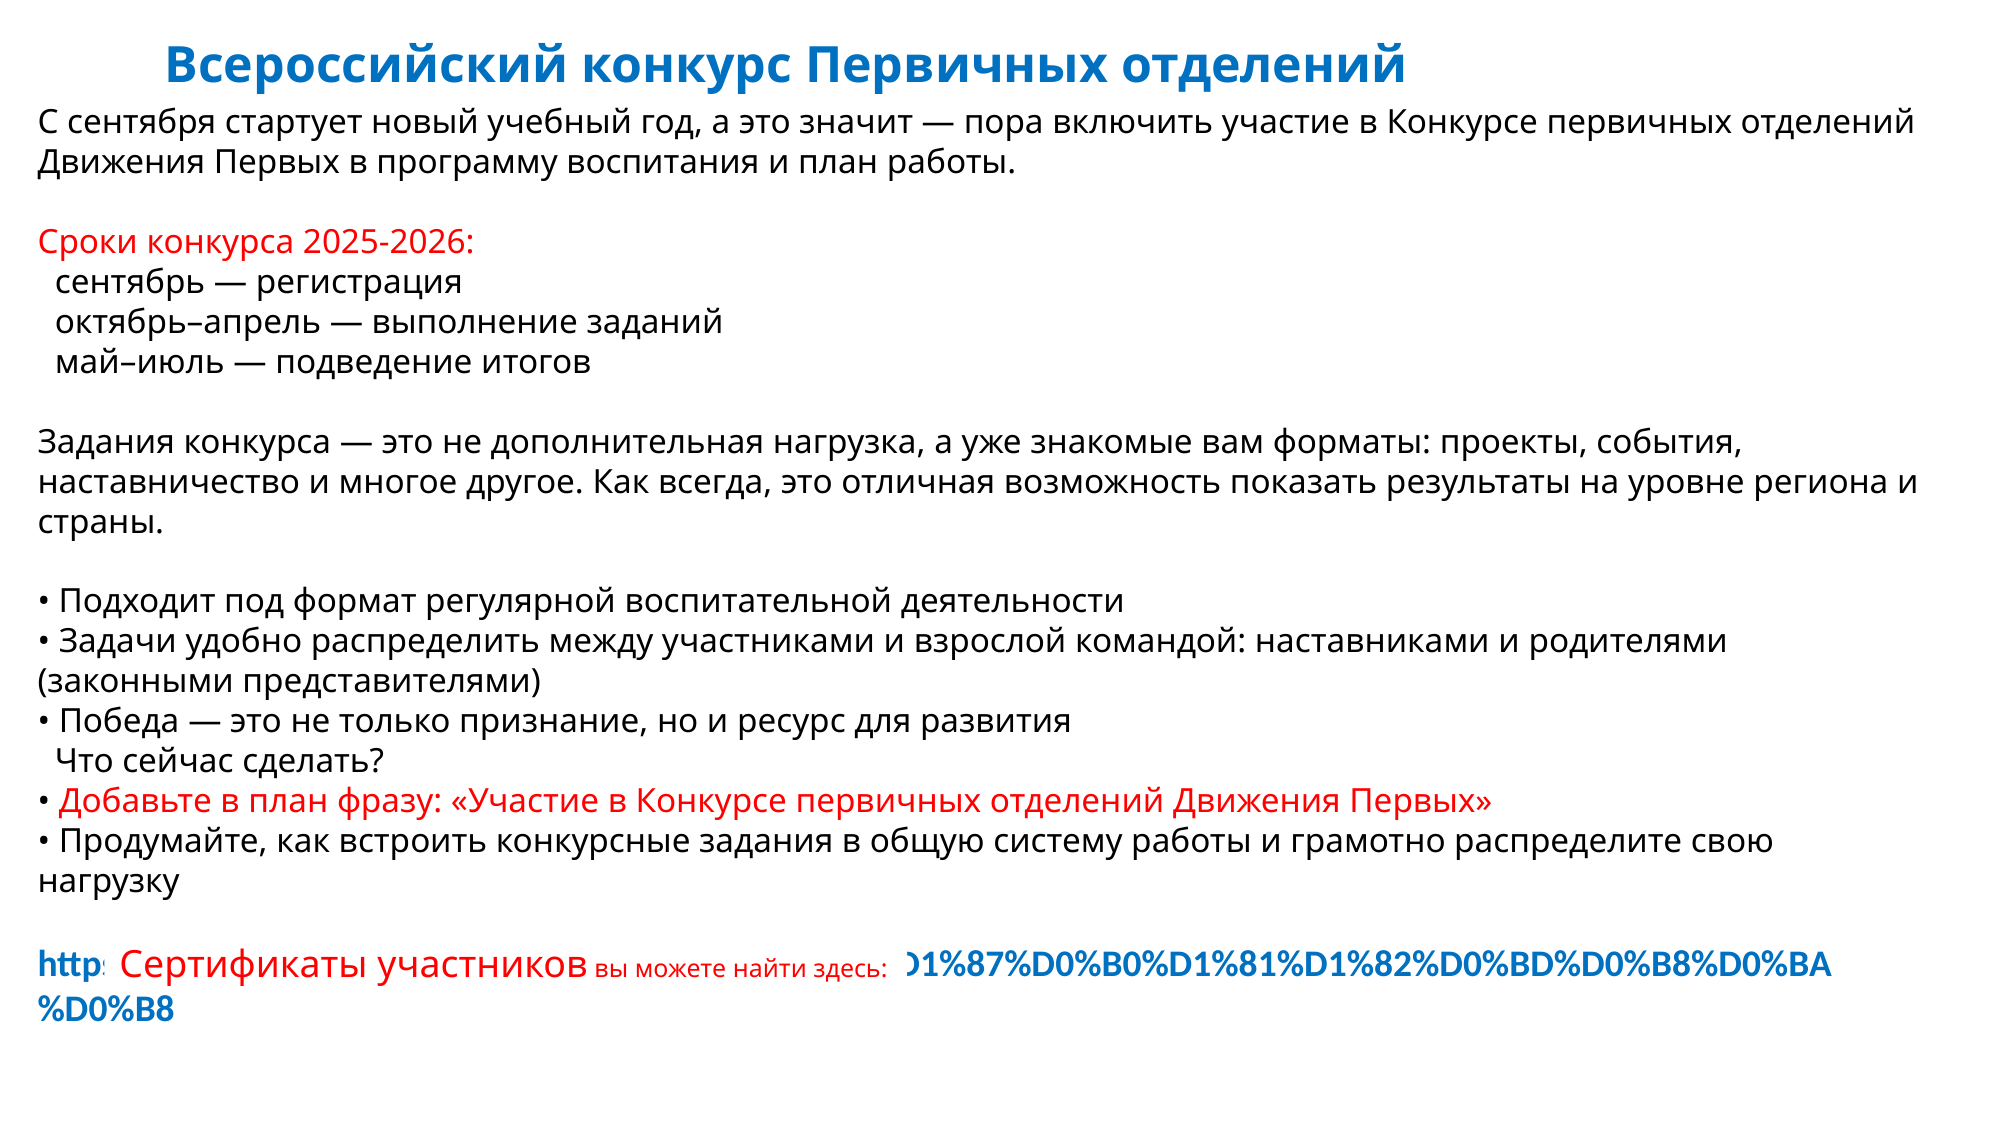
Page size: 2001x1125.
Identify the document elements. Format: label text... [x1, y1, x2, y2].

list С сентября стартует новый учебный год, а это значит — пора включить участие в Конкурсе первичных отделений Движения Первых в программу воспитания и план работы. Сроки конкурса 2025-2026: сентябрь — регистрация октябрь–апрель — выполнение заданий май–июль — подведение итогов Задания конкурса — это не дополнительная нагрузка, а уже знакомые вам форматы: проекты, события, наставничество и многое другое. Как всегда, это отличная возможность показать результаты на уровне региона и страны. • Подходит под формат регулярной воспитательной деятельности • Задачи удобно распределить между участниками и взрослой командой: наставниками и родителями (законными представителями) • Победа — это не только признание, но и ресурс для развития Что сейчас сделать? • Добавьте в план фразу: «Участие в Конкурсе первичных отделений Движения Первых» • Продумайте, как встроить конкурсные задания в общую систему работы и грамотно распределите свою нагрузку https://disk.yandex.com/d/VquBI5kibrtd8A/%D0%A3%D1%87%D0%B0%D1%81%D1%82%D0%BD%D0%B8%D0%BA%D0%B8 [37, 100, 1925, 1040]
text_box Всероссийский конкурс Первичных отделений [149, 24, 1813, 100]
text_box Сертификаты участников вы можете найти здесь: [104, 932, 908, 993]
